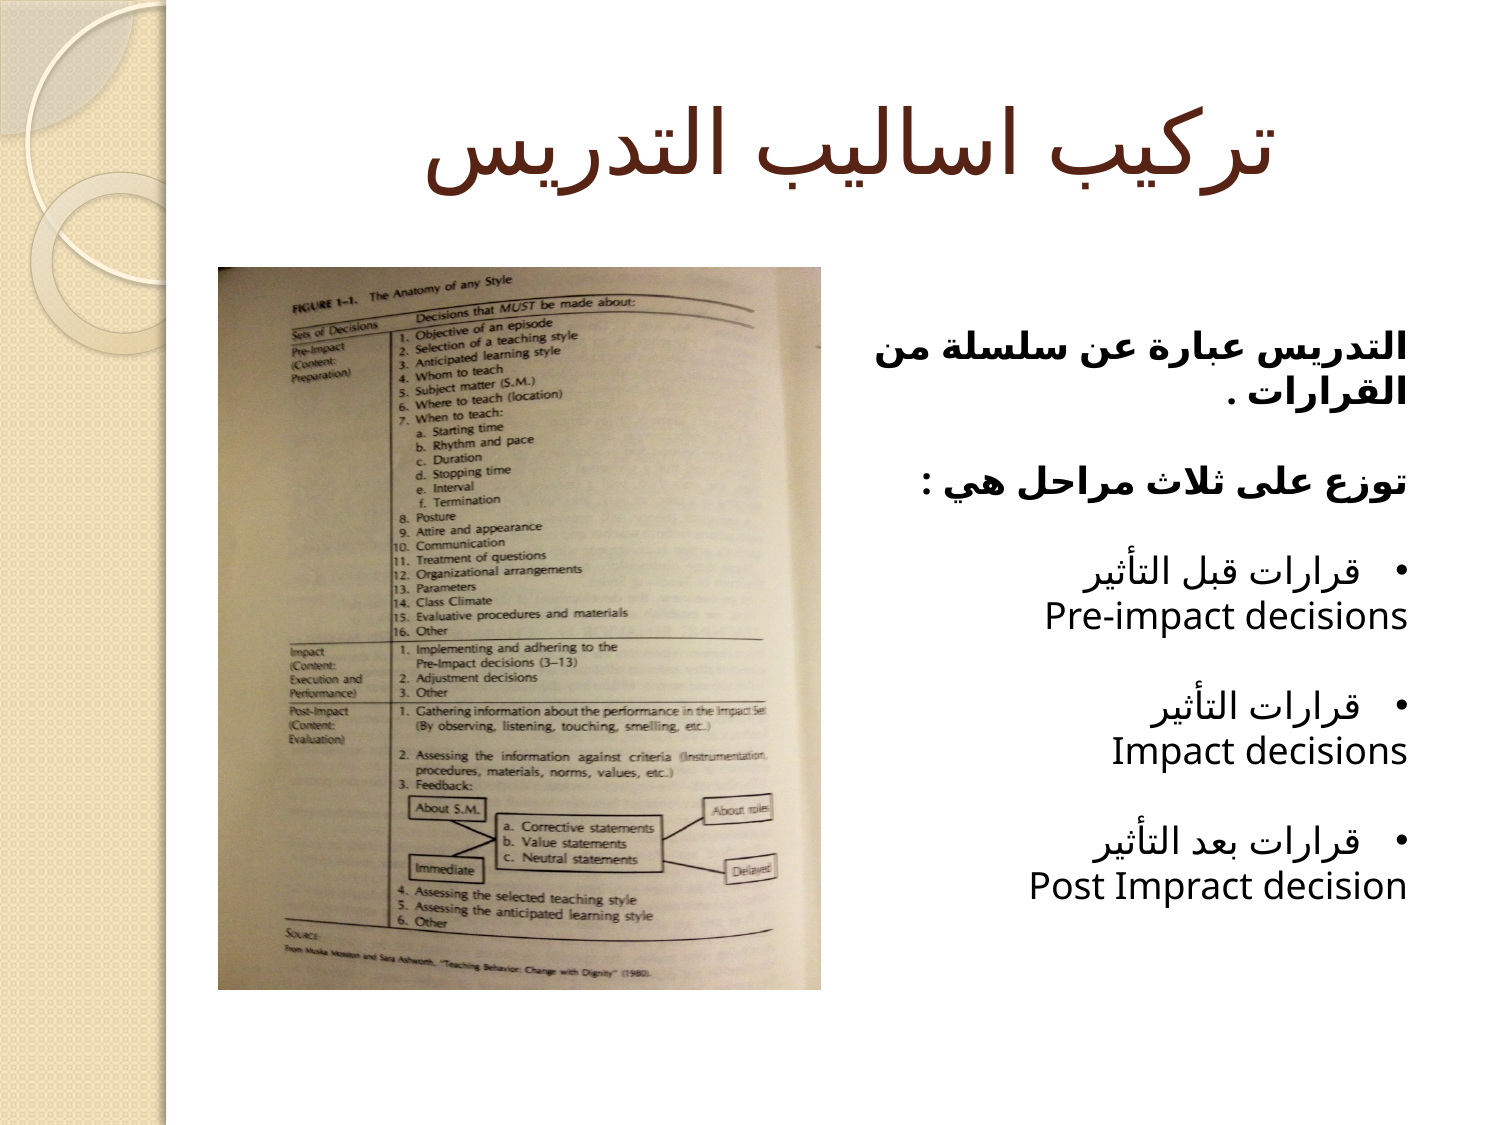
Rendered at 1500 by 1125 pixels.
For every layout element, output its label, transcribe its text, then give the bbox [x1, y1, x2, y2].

title تركيب اساليب التدريس [235, 45, 1466, 233]
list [218, 266, 822, 990]
text_box التدريس عبارة عن سلسلة من القرارات . توزع على ثلاث مراحل هي : قرارات قبل التأثير Pre-impact decisions قرارات التأثير Impact decisions قرارات بعد التأثير Post Impract decision [856, 314, 1424, 1005]
